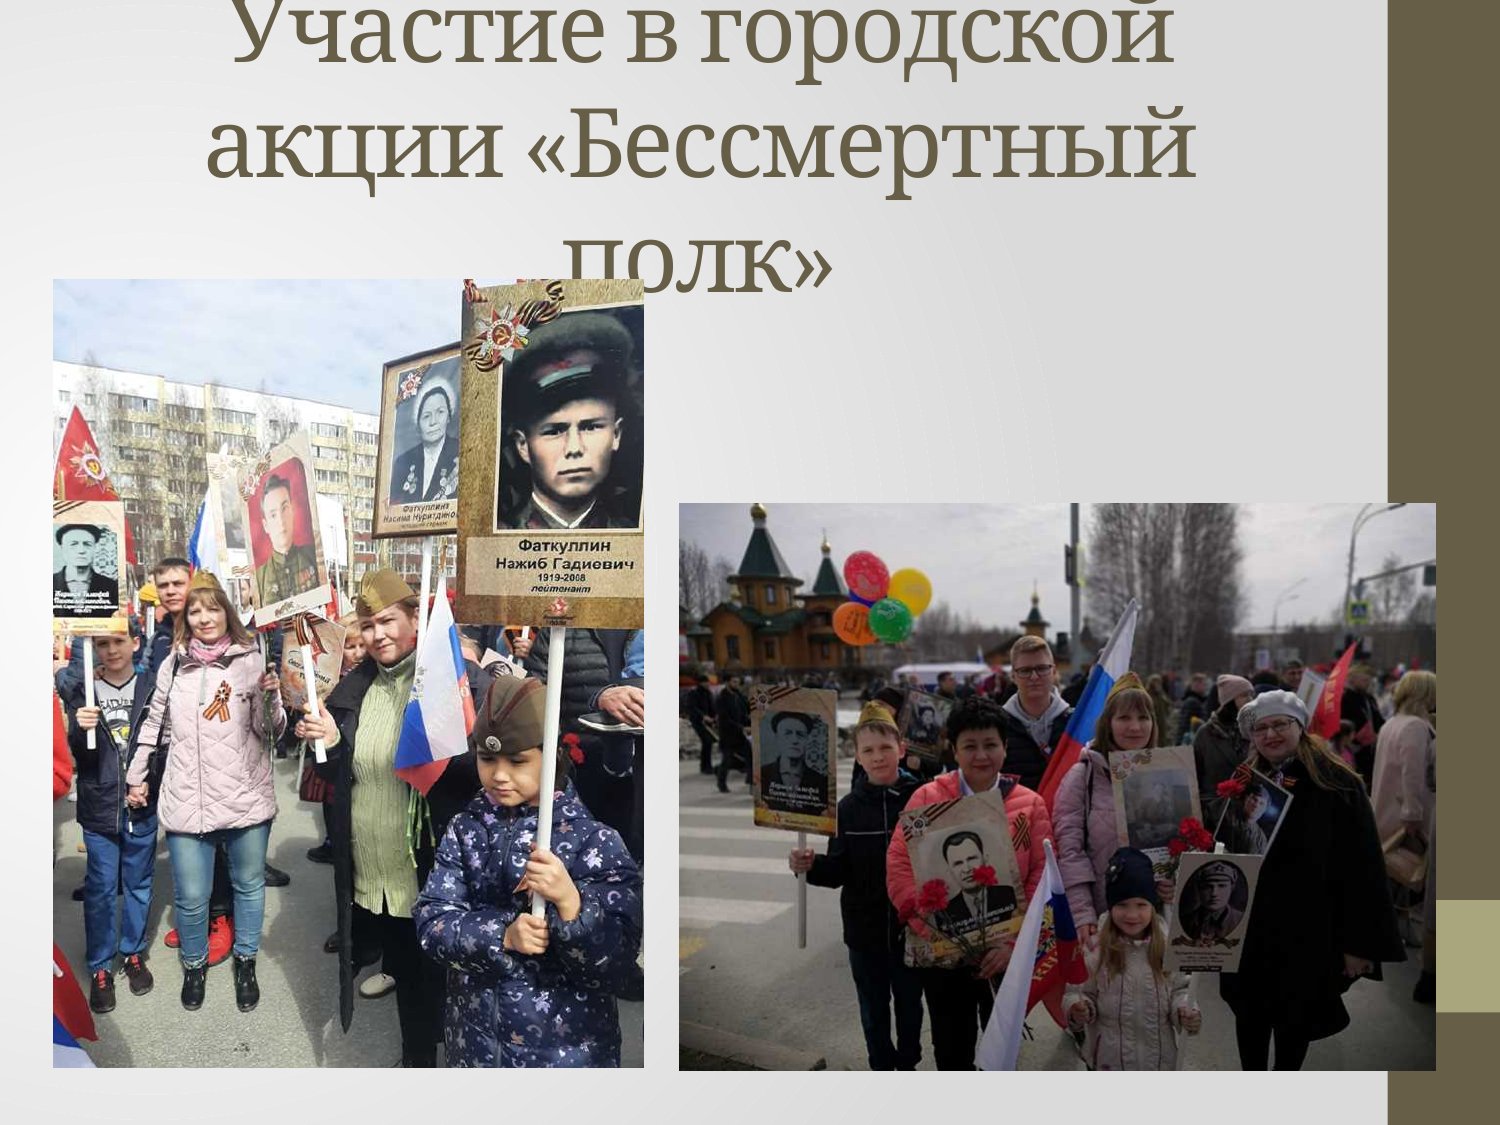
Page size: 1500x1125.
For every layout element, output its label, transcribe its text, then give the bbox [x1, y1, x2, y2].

title Участие в городской акции «Бессмертный полк» [75, 45, 1325, 233]
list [52, 279, 645, 1068]
picture [678, 502, 1436, 1071]
